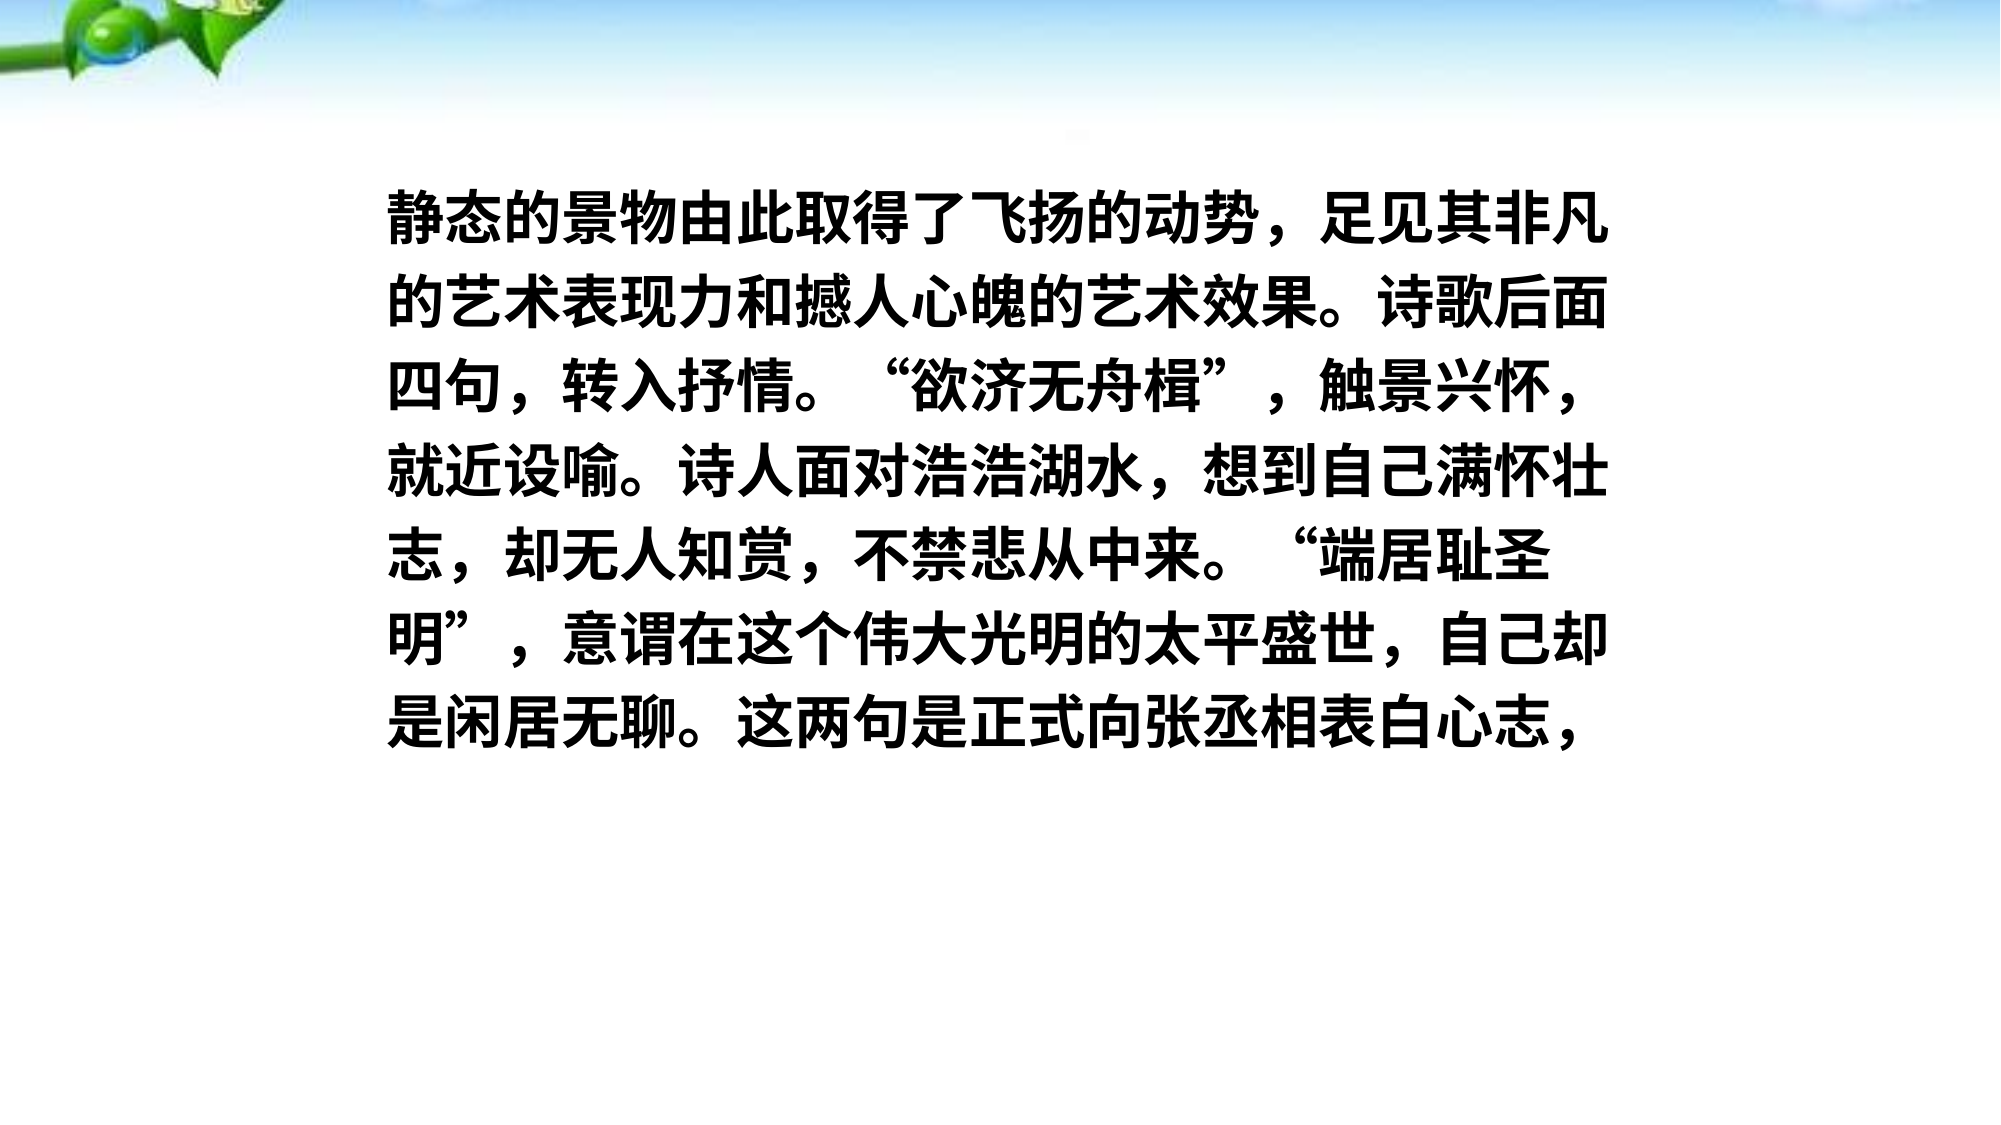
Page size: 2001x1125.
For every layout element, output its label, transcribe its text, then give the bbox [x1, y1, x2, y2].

text_box 静态的景物由此取得了飞扬的动势，足见其非凡的艺术表现力和撼人心魄的艺术效果。诗歌后面四句，转入抒情。“欲济无舟楫”，触景兴怀，就近设喻。诗人面对浩浩湖水，想到自己满怀壮志，却无人知赏，不禁悲从中来。“端居耻圣明”，意谓在这个伟大光明的太平盛世，自己却是闲居无聊。这两句是正式向张丞相表白心志， [371, 160, 1636, 763]
picture [0, 0, 2001, 1125]
